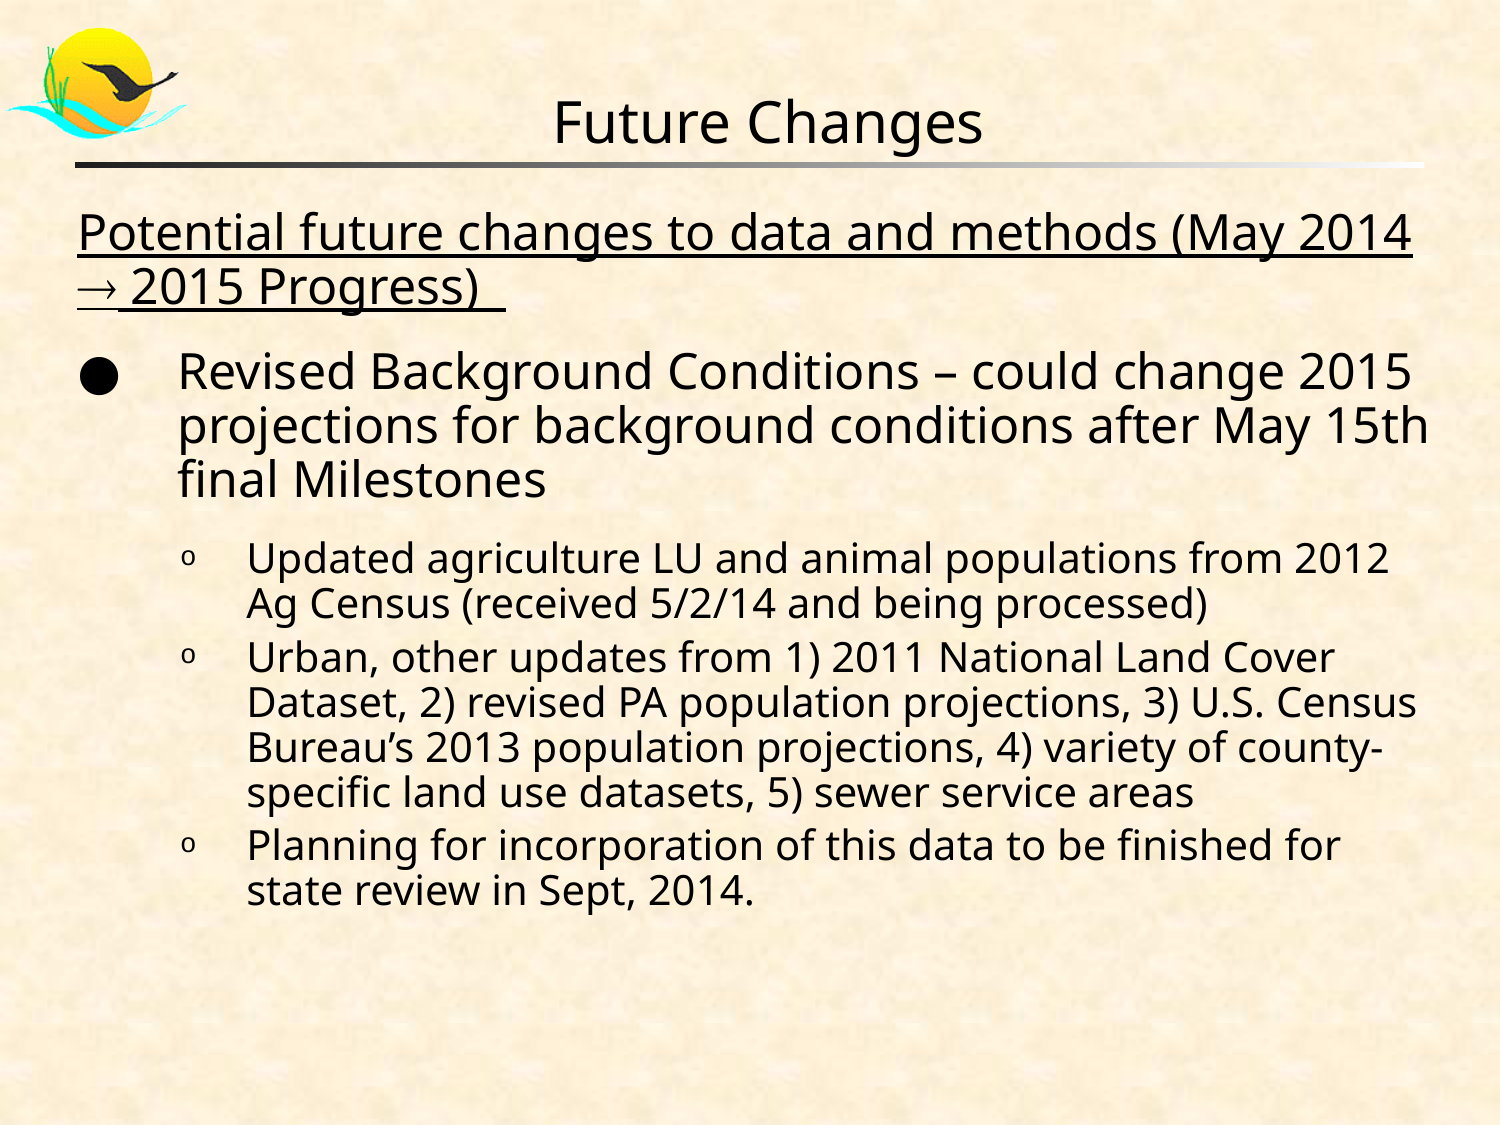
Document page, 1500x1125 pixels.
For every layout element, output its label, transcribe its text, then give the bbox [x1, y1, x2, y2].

title Future Changes [174, 37, 1363, 162]
text_box Potential future changes to data and methods (May 2014  2015 Progress) Revised Background Conditions – could change 2015 projections for background conditions after May 15th final Milestones Updated agriculture LU and animal populations from 2012 Ag Census (received 5/2/14 and being processed) Urban, other updates from 1) 2011 National Land Cover Dataset, 2) revised PA population projections, 3) U.S. Census Bureau’s 2013 population projections, 4) variety of county-specific land use datasets, 5) sewer service areas Planning for incorporation of this data to be finished for state review in Sept, 2014. [62, 199, 1463, 875]
text_box [75, 162, 1425, 168]
picture [0, 0, 1500, 1125]
